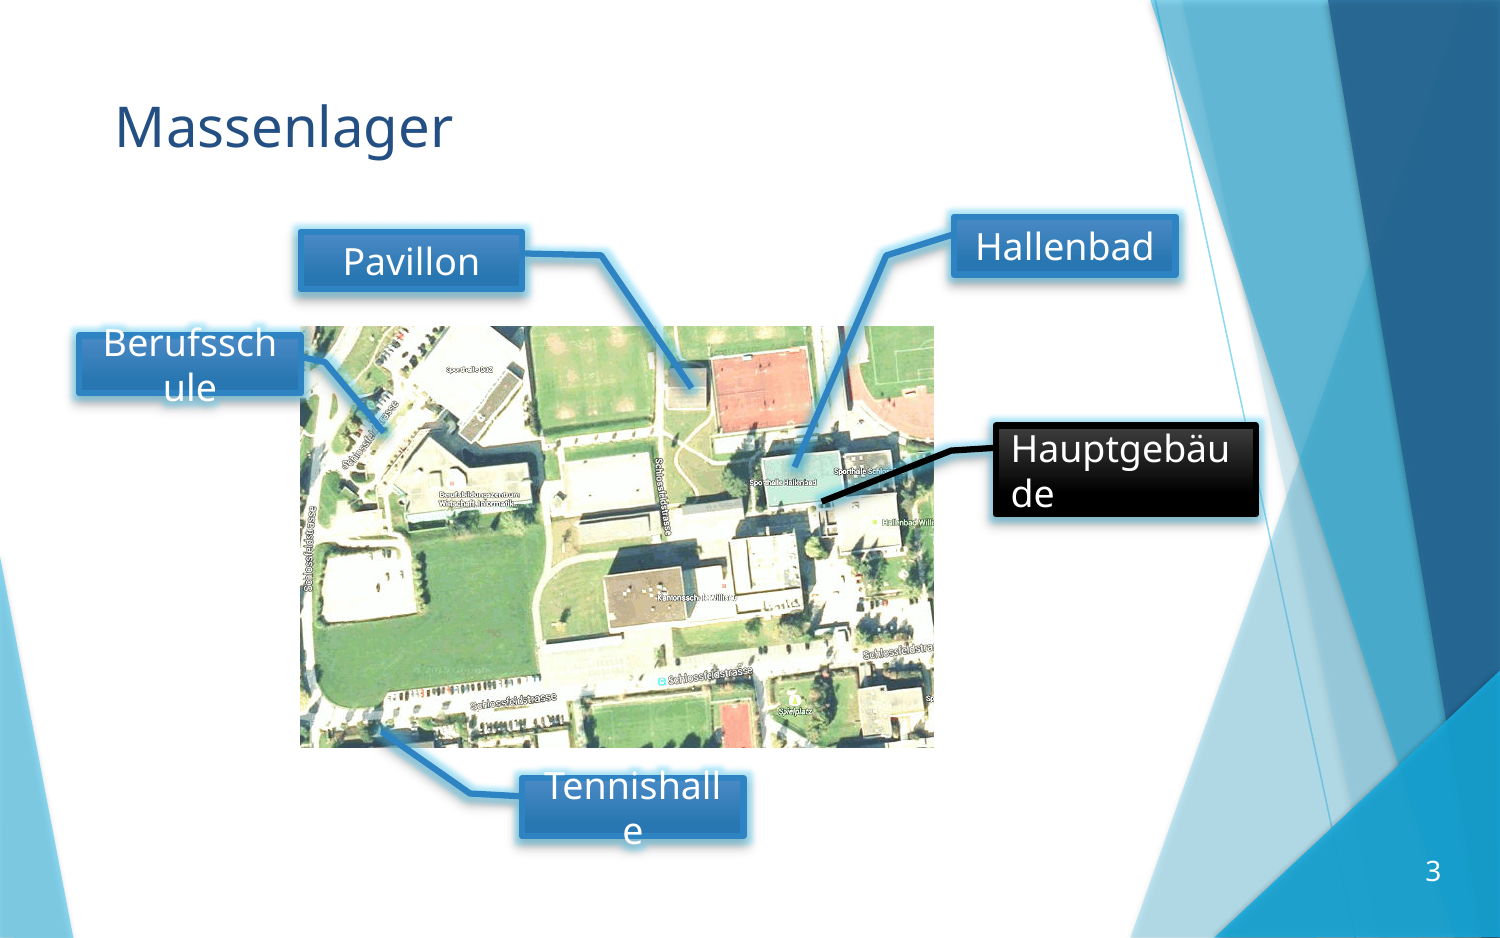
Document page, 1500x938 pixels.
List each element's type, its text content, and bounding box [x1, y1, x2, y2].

text_box Pavillon [300, 231, 648, 325]
text_box Berufsschule [79, 335, 294, 394]
text_box Hauptgebäude [939, 425, 1256, 515]
slide_number 3 [1372, 847, 1457, 898]
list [299, 325, 935, 748]
text_box Hallenbad [954, 216, 1176, 275]
text_box Tennishalle [522, 778, 744, 836]
title Massenlager [99, 83, 1142, 231]
